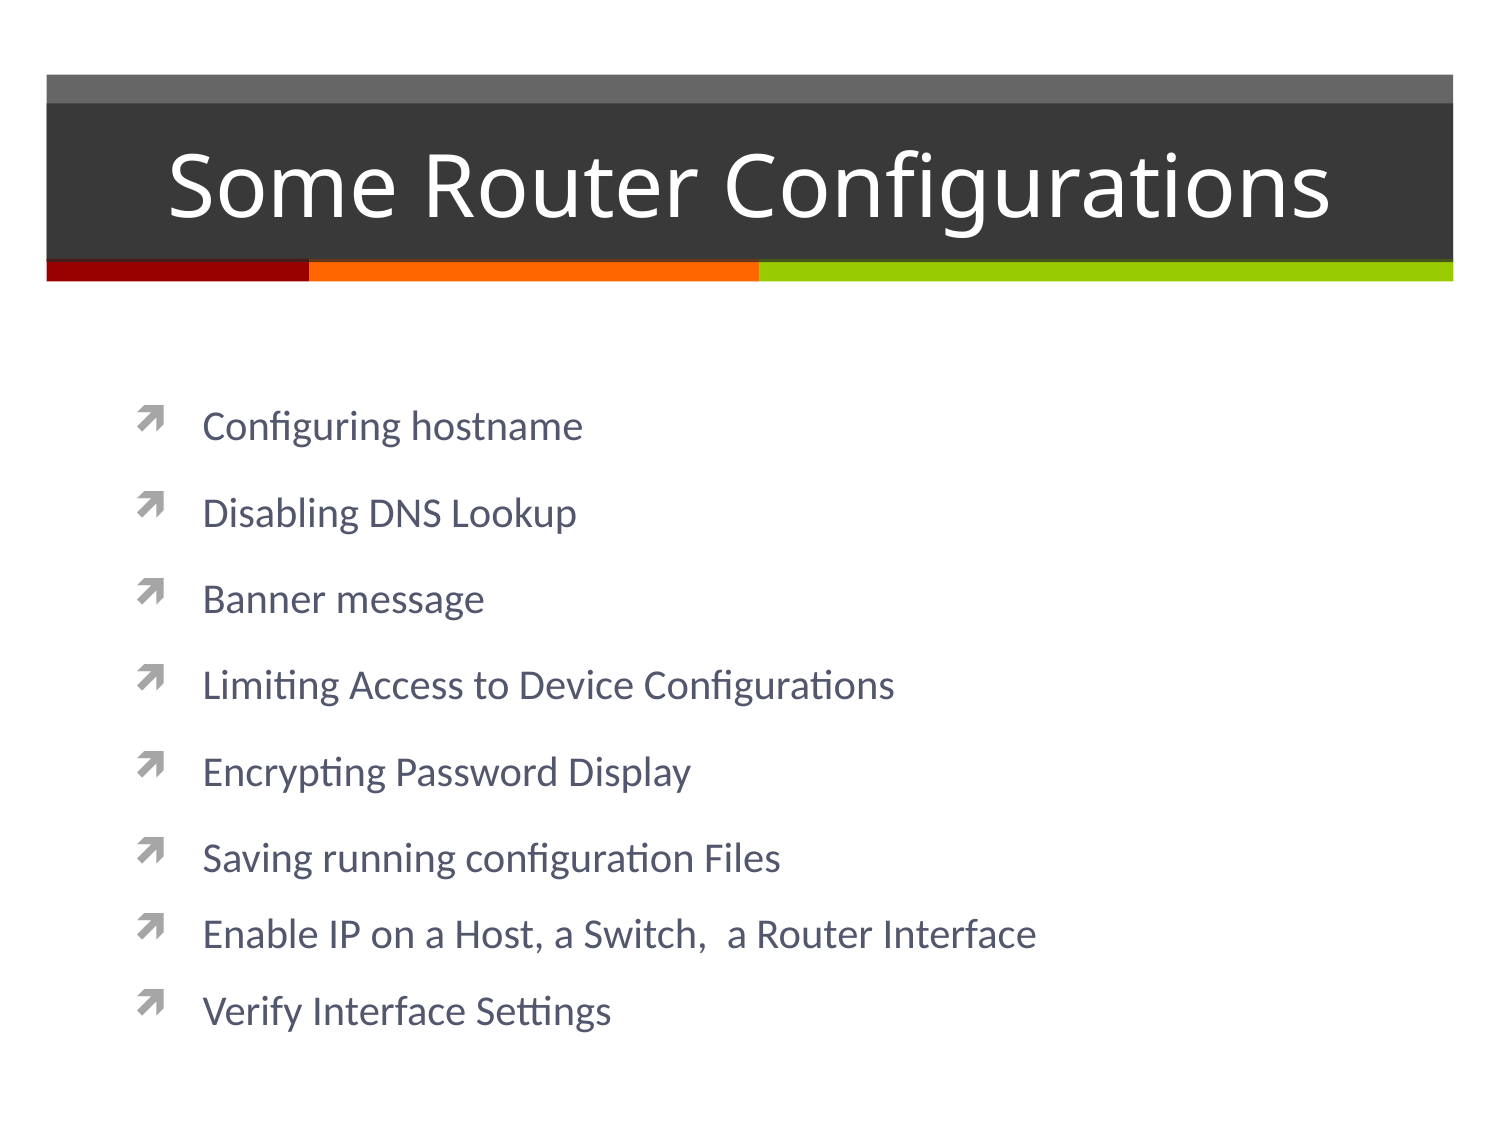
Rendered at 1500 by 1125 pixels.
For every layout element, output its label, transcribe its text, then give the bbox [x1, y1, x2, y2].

list Configuring hostname Disabling DNS Lookup Banner message Limiting Access to Device Configurations Encrypting Password Display Saving running configuration Files Enable IP on a Host, a Switch, a Router Interface Verify Interface Settings [119, 390, 1454, 1046]
title Some Router Configurations [46, 103, 1454, 263]
